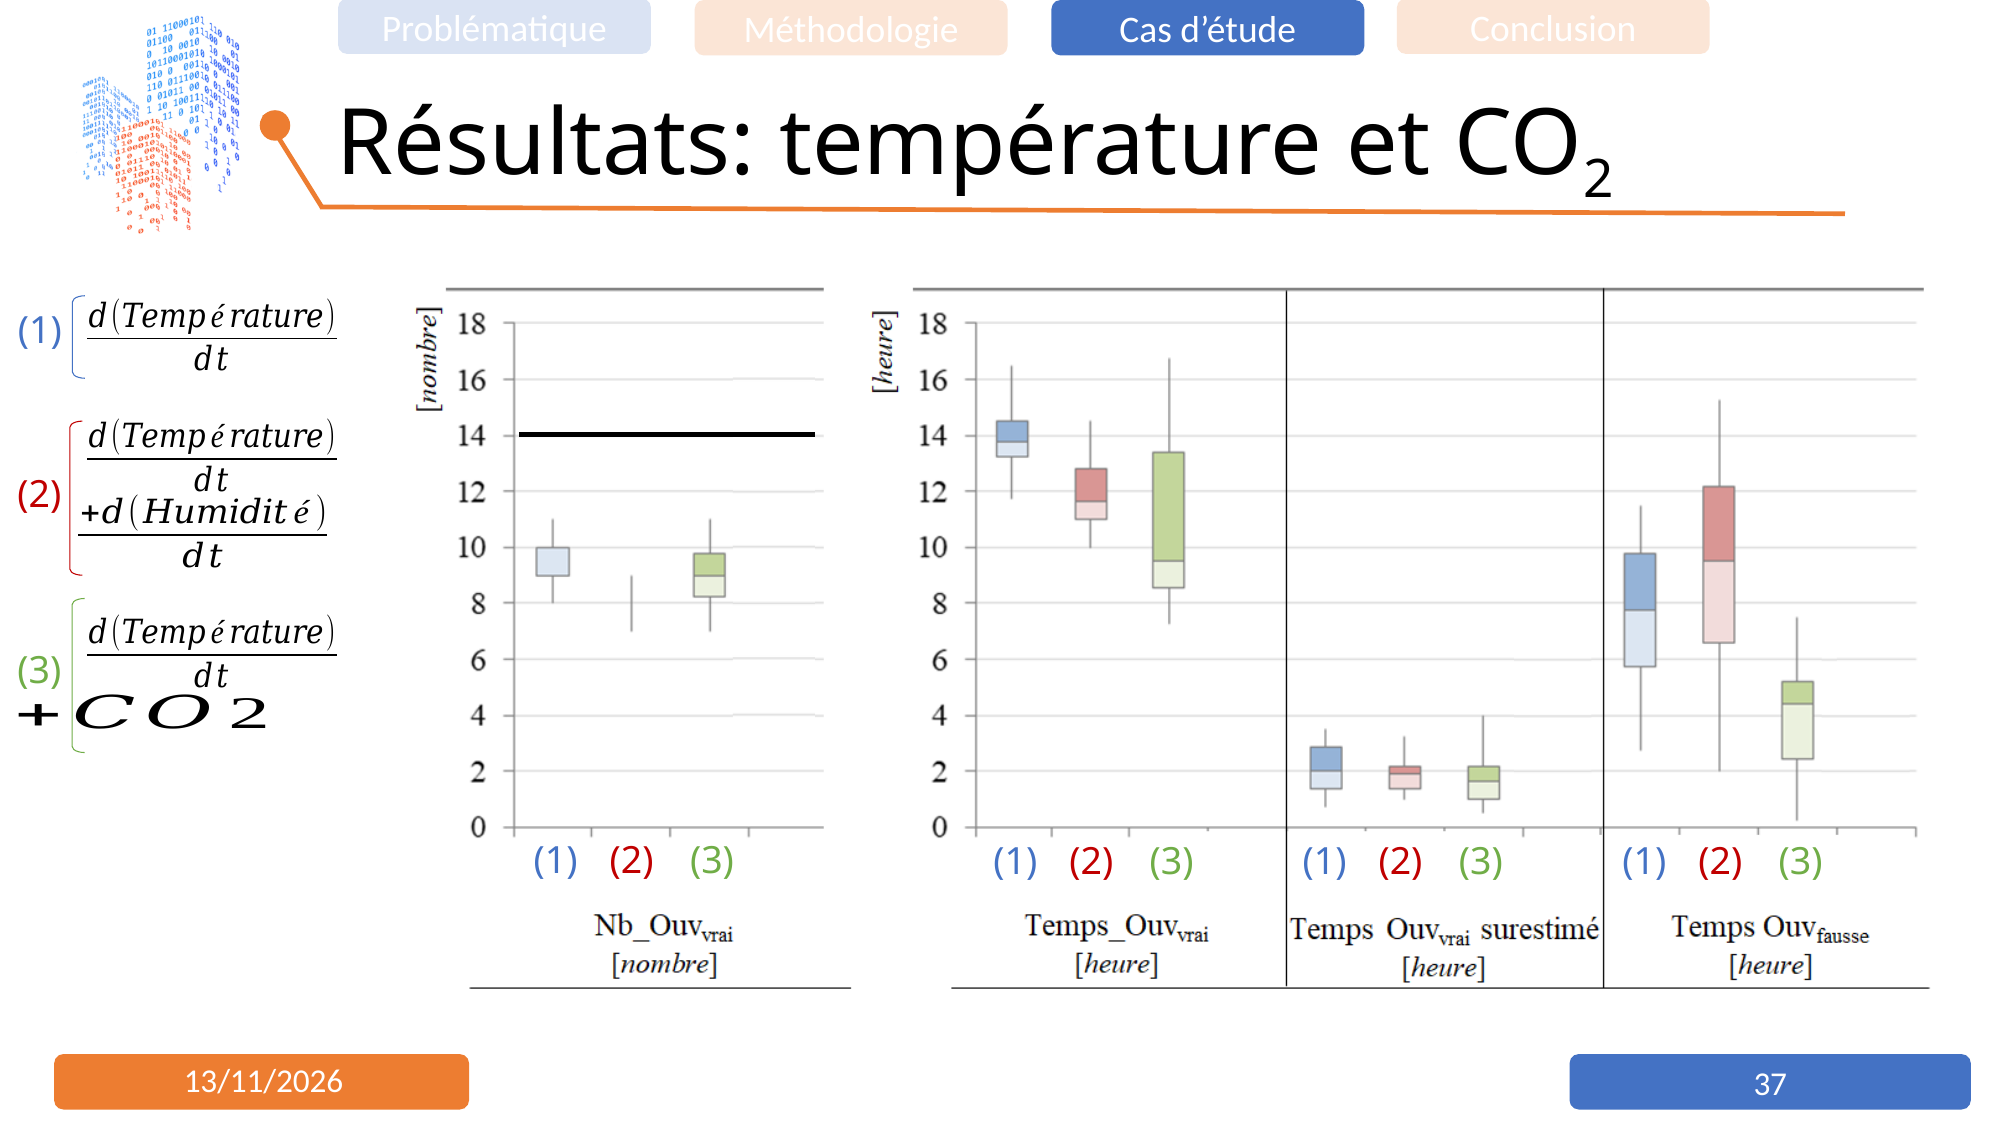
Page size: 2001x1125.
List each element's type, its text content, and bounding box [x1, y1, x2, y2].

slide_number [57, 1049, 470, 1110]
text_box [69, 420, 83, 576]
picture [57, 0, 260, 253]
text_box (2) [2, 462, 69, 523]
slide_number 37 [1569, 1054, 1971, 1110]
text_box Conclusion [1395, 0, 1711, 56]
text_box [71, 295, 85, 379]
text_box (1) [3, 298, 73, 359]
text_box Cas d’étude [1050, 0, 1366, 57]
picture [399, 278, 1945, 1000]
title Résultats: température et CO2 [321, 76, 1863, 184]
text_box (3) [2, 638, 71, 699]
text_box Méthodologie [693, 0, 1009, 57]
text_box [71, 597, 85, 754]
text_box Problématique [336, 0, 652, 56]
